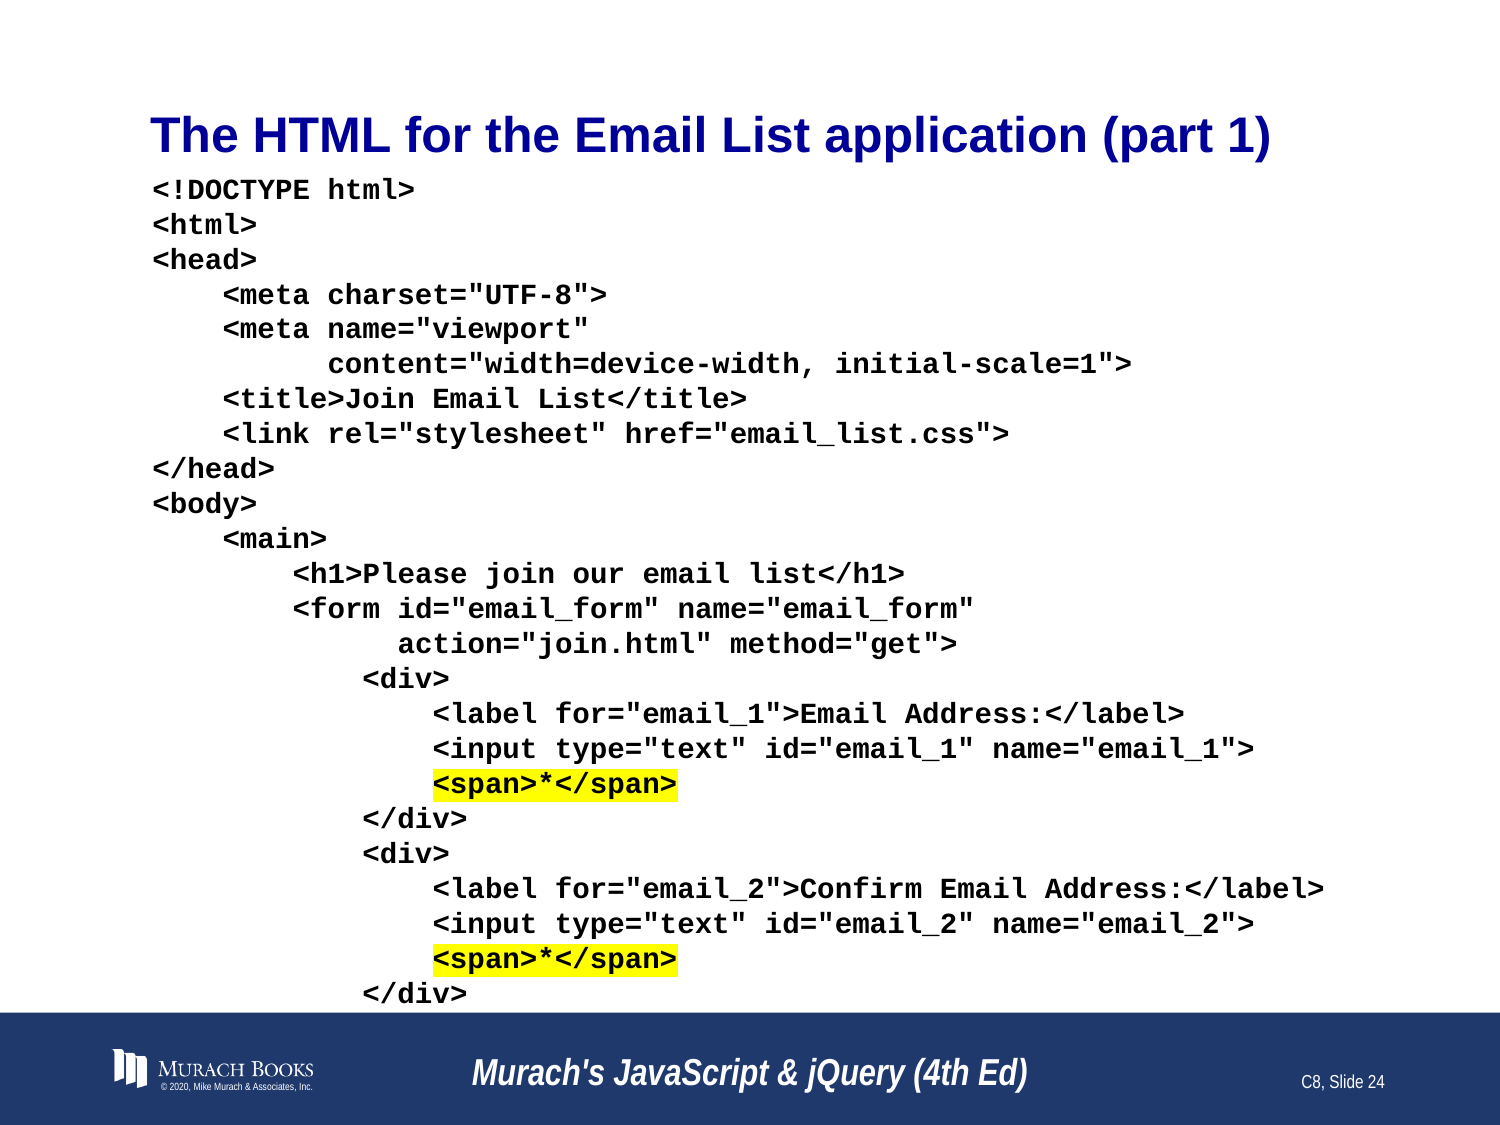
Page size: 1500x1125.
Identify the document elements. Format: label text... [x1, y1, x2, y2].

title The HTML for the Email List application (part 1) [150, 102, 1350, 162]
list <!DOCTYPE html> <html> <head> <meta charset="UTF-8"> <meta name="viewport" content="width=device-width, initial-scale=1"> <title>Join Email List</title> <link rel="stylesheet" href="email_list.css"> </head> <body> <main> <h1>Please join our email list</h1> <form id="email_form" name="email_form" action="join.html" method="get"> <div> <label for="email_1">Email Address:</label> <input type="text" id="email_1" name="email_1"> <span>*</span> </div> <div> <label for="email_2">Confirm Email Address:</label> <input type="text" id="email_2" name="email_2"> <span>*</span> </div> [137, 162, 1350, 963]
slide_number C8, Slide 24 [1087, 1025, 1400, 1100]
footer © 2020, Mike Murach & Associates, Inc. [12, 1025, 463, 1100]
slide_number Murach's JavaScript & jQuery (4th Ed) [463, 1025, 1050, 1100]
